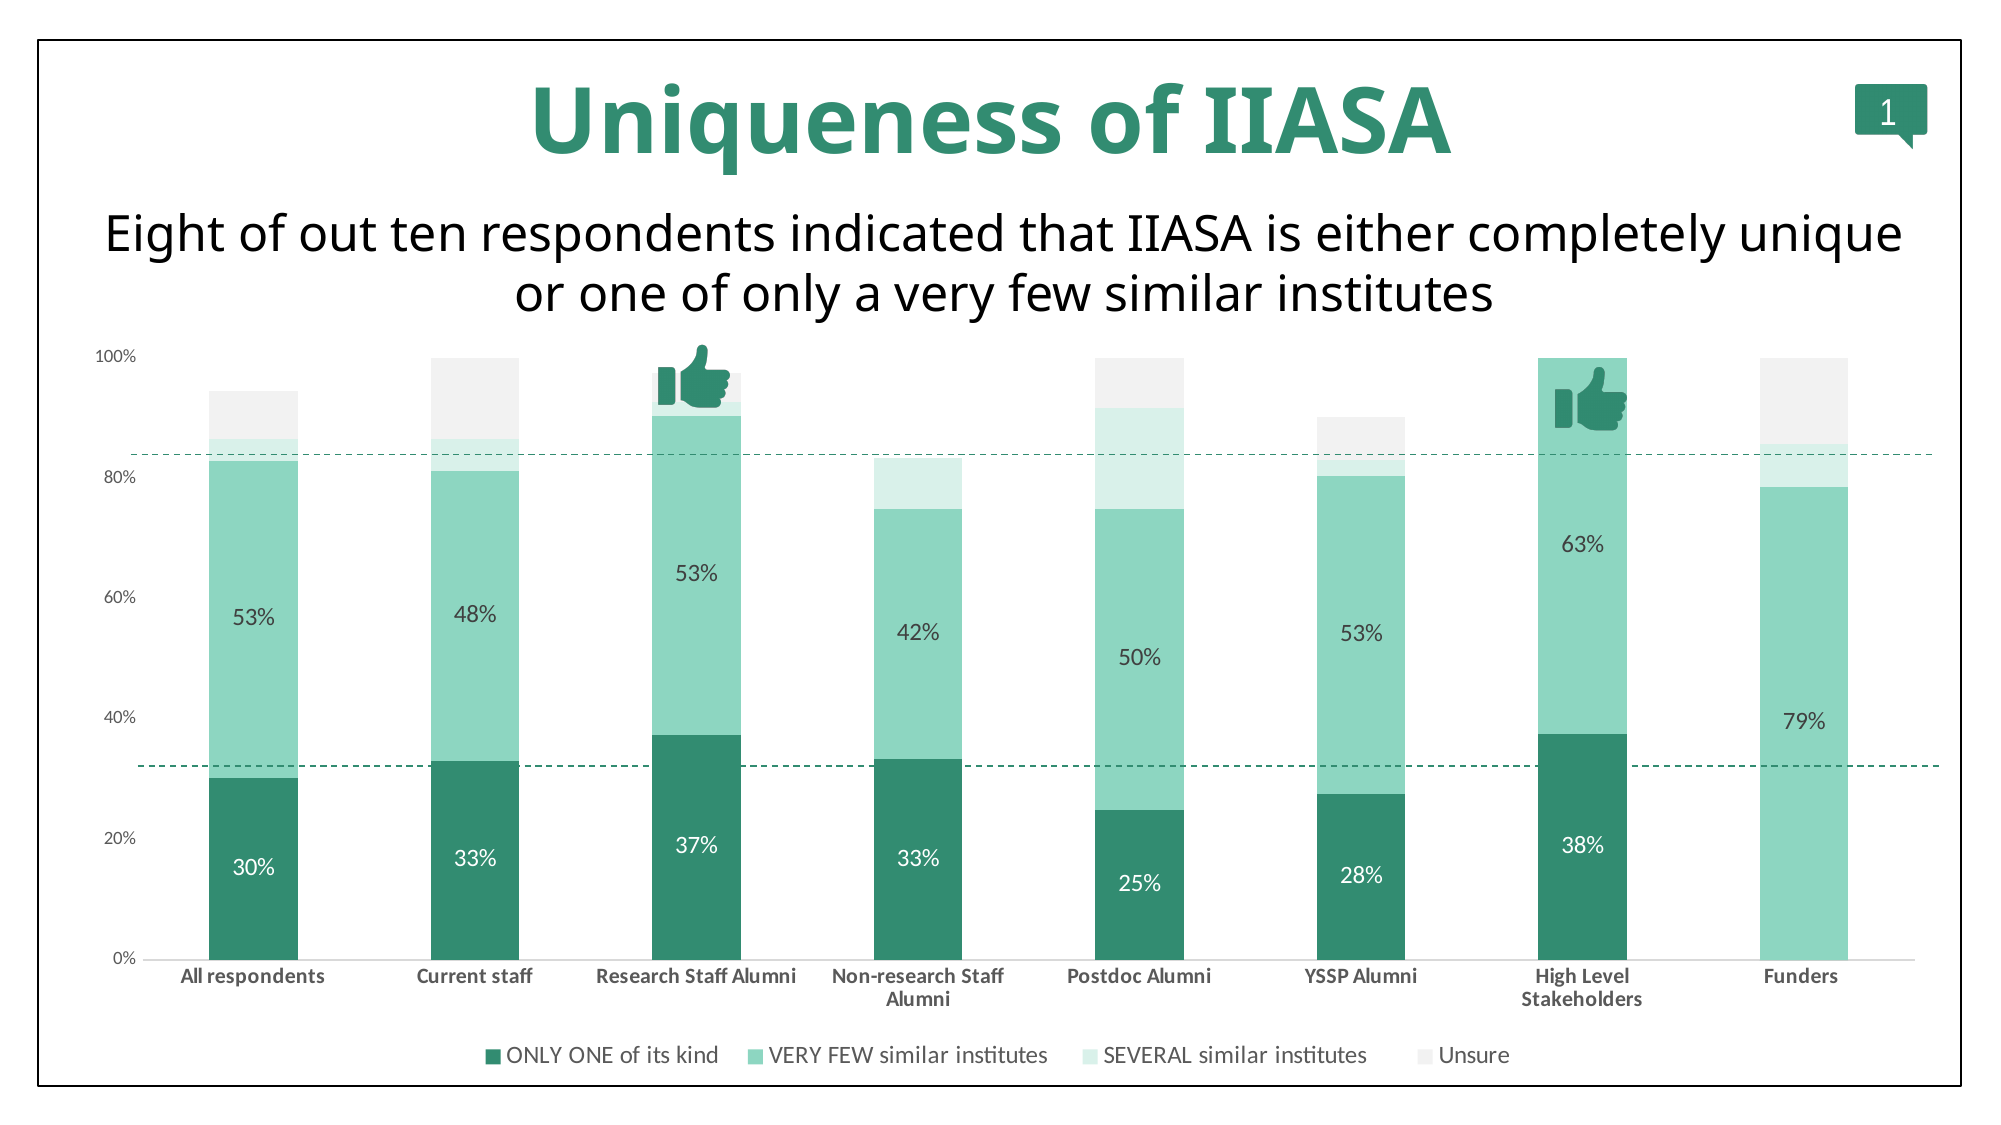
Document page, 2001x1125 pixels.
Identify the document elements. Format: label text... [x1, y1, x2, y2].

picture [1548, 355, 1634, 442]
text_box Eight of out ten respondents indicated that IIASA is either completely unique or one of only a very few similar institutes [70, 194, 1939, 329]
picture [650, 332, 737, 419]
text_box Uniqueness of IIASA [173, 52, 1809, 194]
picture [1840, 65, 1942, 168]
chart [55, 332, 1954, 1077]
